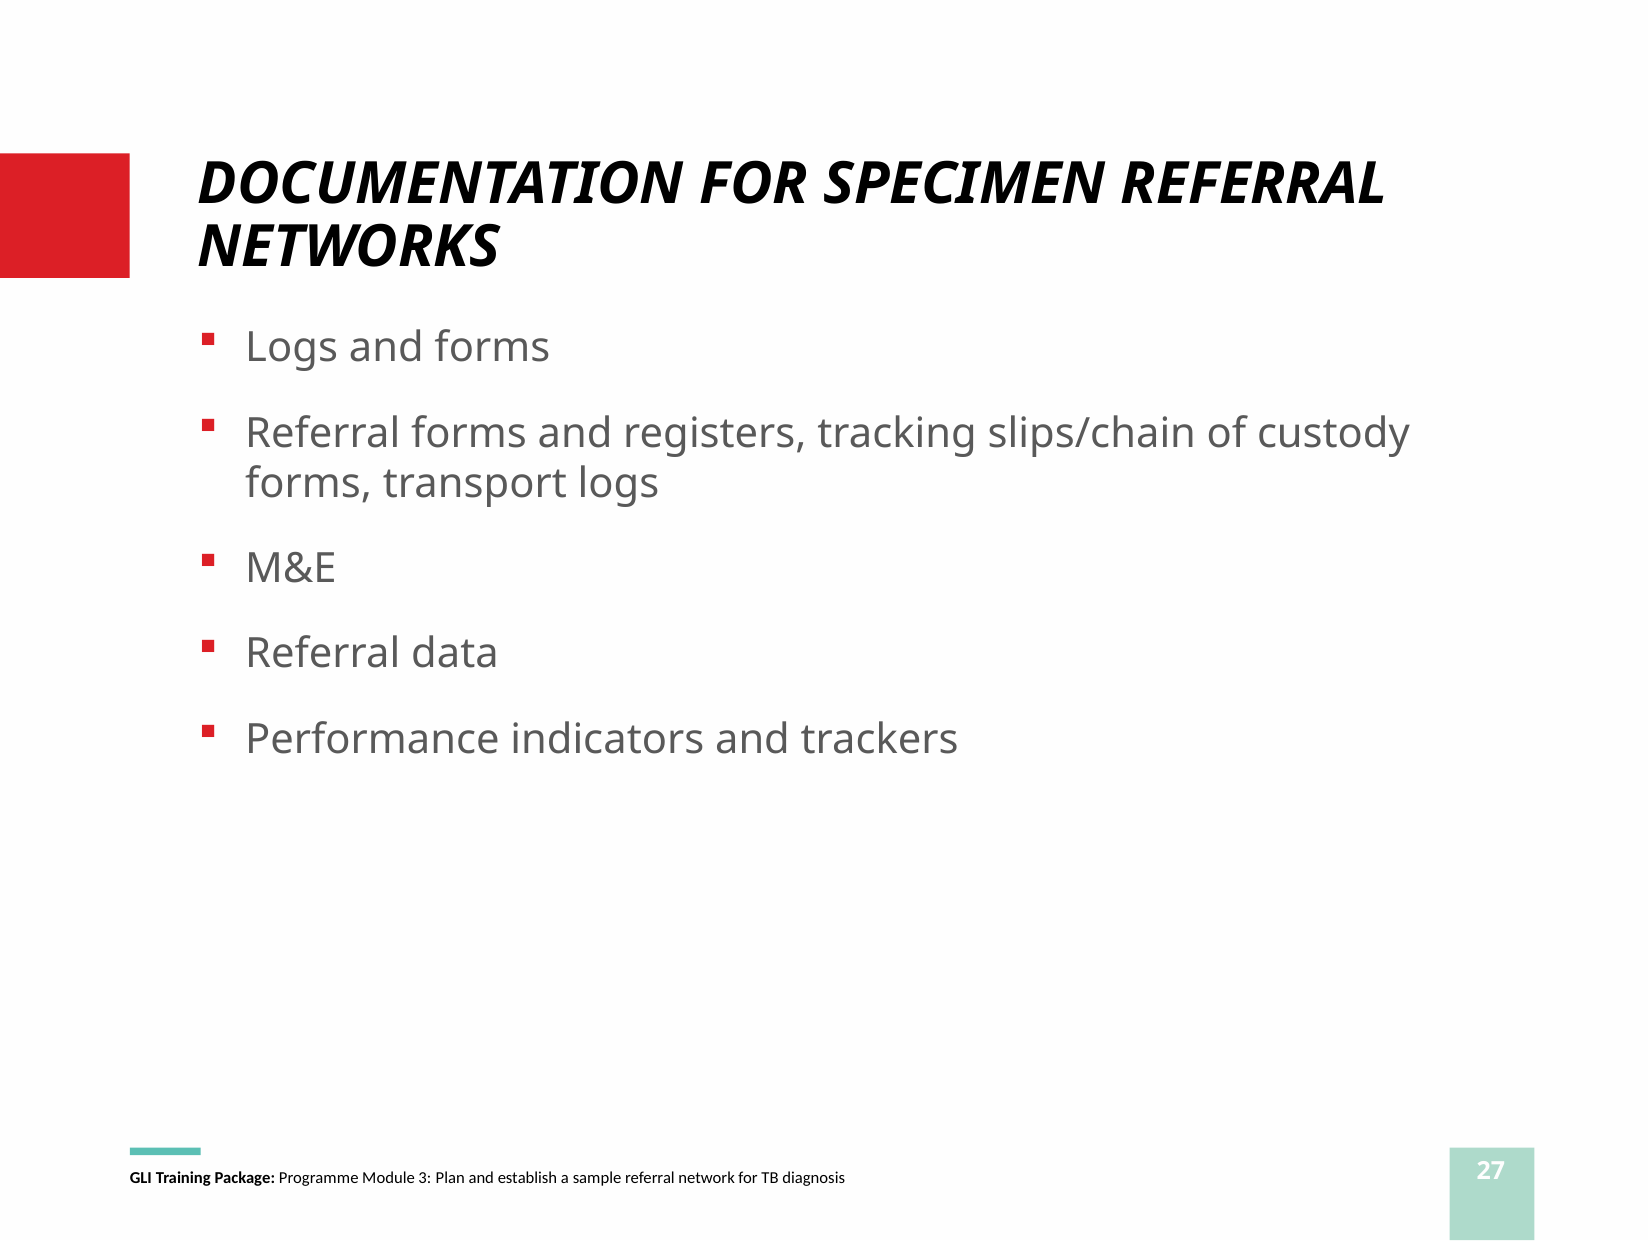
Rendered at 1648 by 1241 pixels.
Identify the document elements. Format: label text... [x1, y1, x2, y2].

list Logs and forms Referral forms and registers, tracking slips/chain of custody forms, transport logs M&E Referral data Performance indicators and trackers [198, 320, 1451, 1077]
title DOCUMENTATION FOR SPECIMEN REFERRAL NETWORKS [197, 153, 1450, 278]
